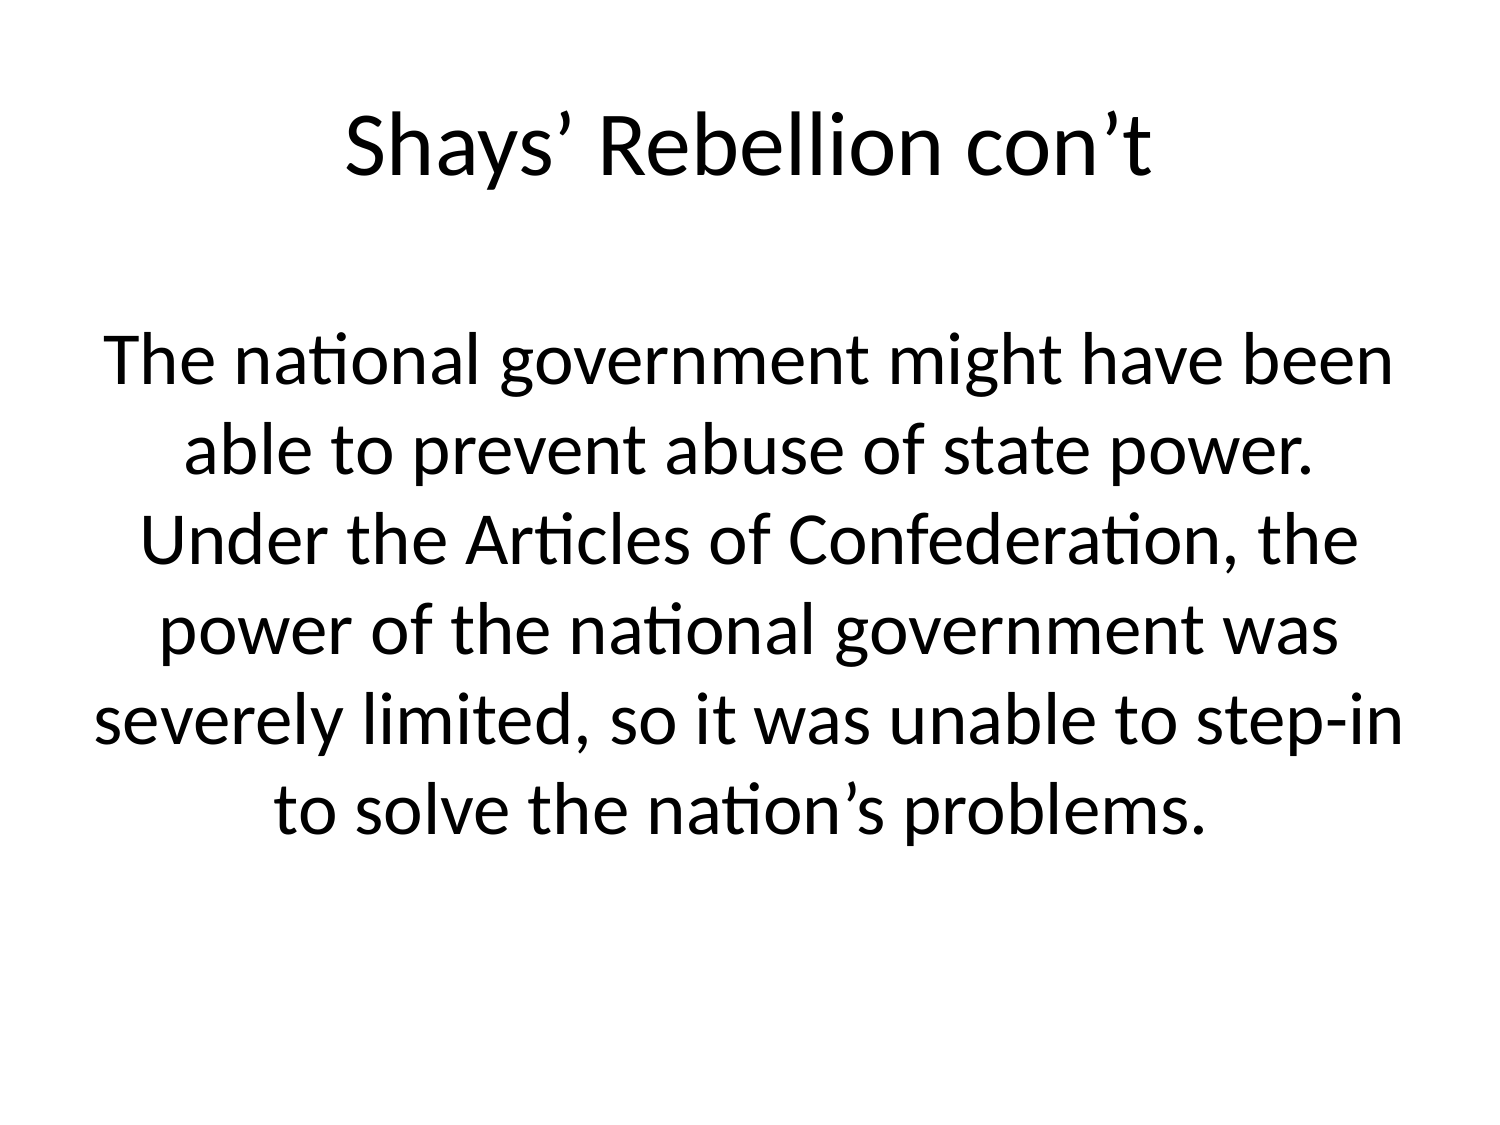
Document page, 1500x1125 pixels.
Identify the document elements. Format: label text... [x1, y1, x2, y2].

title Shays’ Rebellion con’t [75, 45, 1425, 232]
text_box The national government might have been able to prevent abuse of state power. Under the Articles of Confederation, the power of the national government was severely limited, so it was unable to step-in to solve the nation’s problems. [74, 232, 1425, 858]
